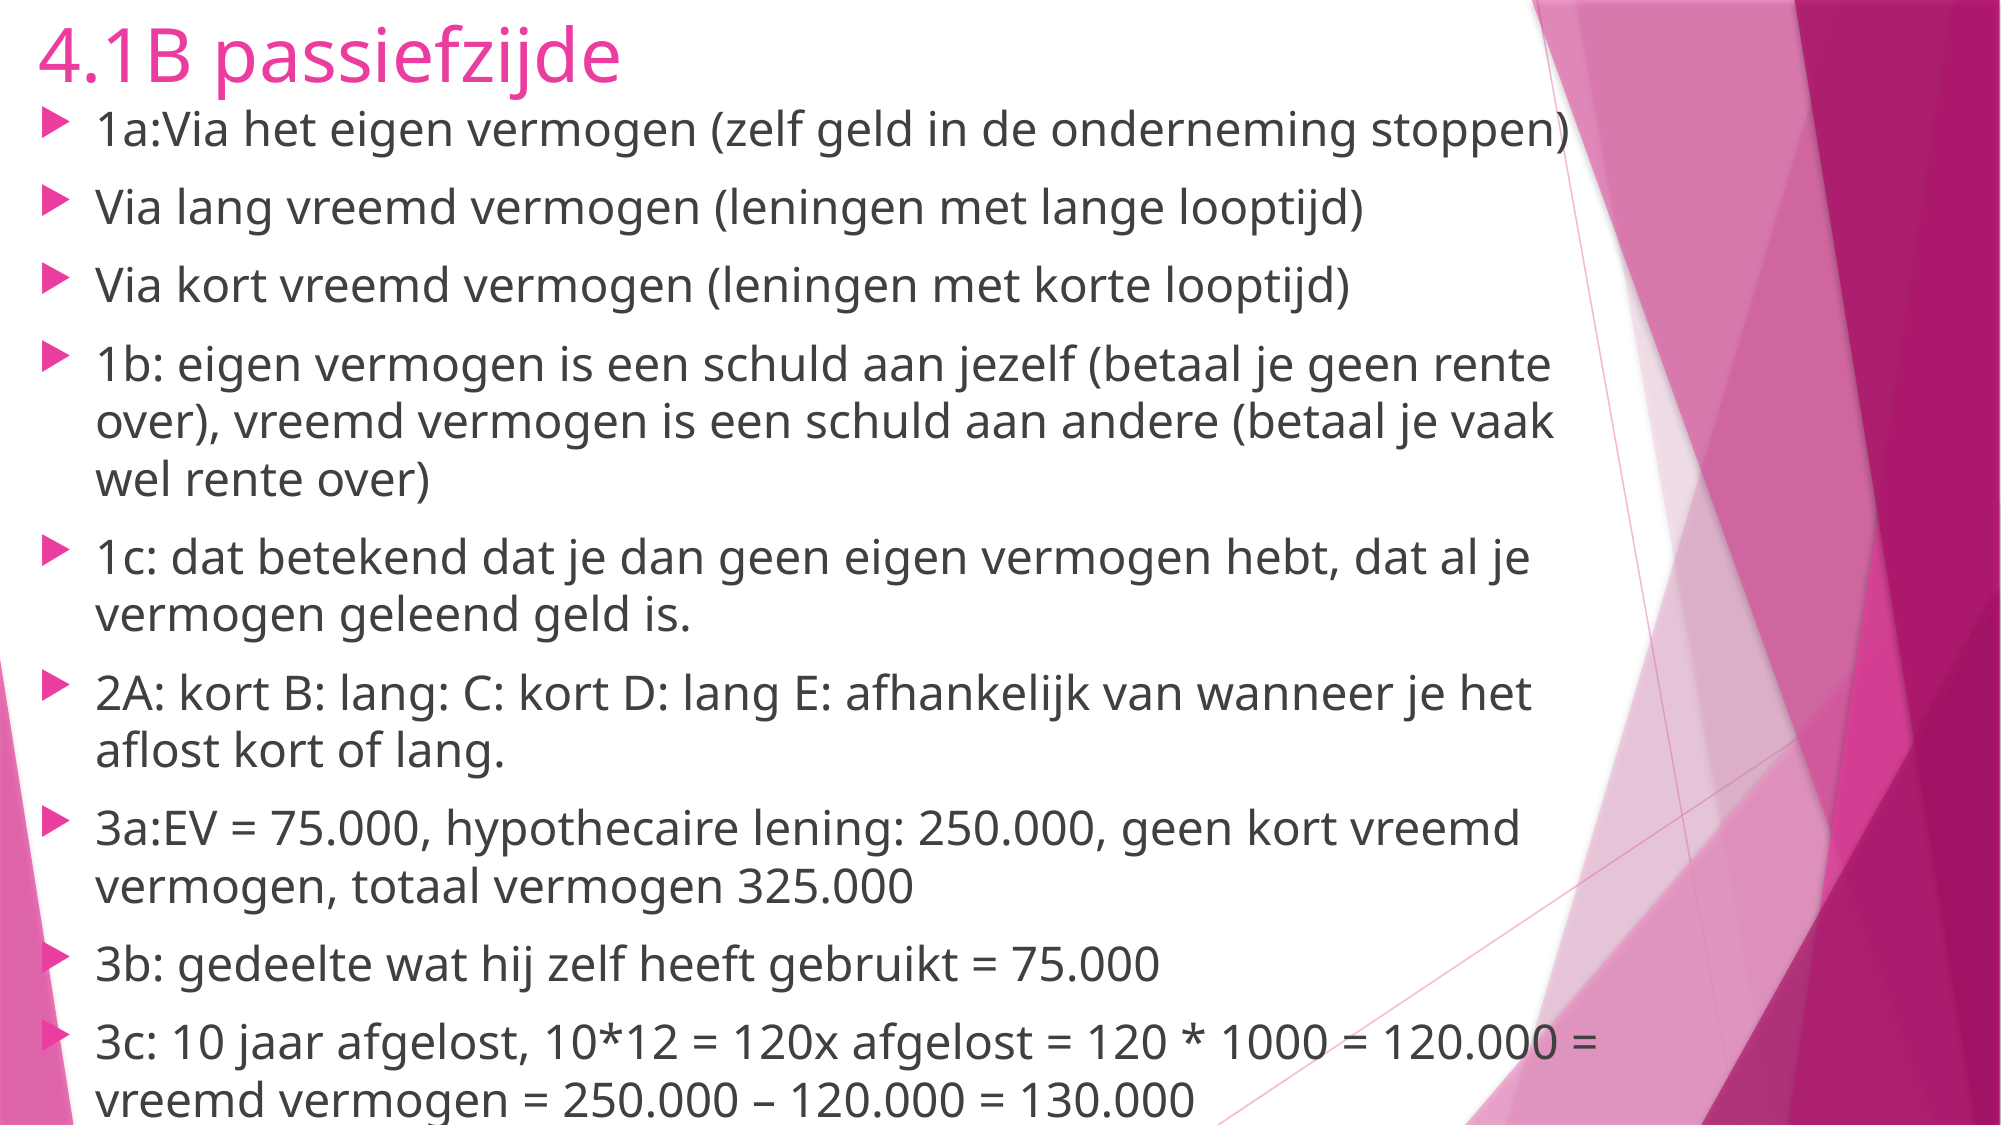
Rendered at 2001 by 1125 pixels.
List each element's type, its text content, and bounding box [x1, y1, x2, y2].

list 1a:Via het eigen vermogen (zelf geld in de onderneming stoppen) Via lang vreemd vermogen (leningen met lange looptijd) Via kort vreemd vermogen (leningen met korte looptijd) 1b: eigen vermogen is een schuld aan jezelf (betaal je geen rente over), vreemd vermogen is een schuld aan andere (betaal je vaak wel rente over) 1c: dat betekend dat je dan geen eigen vermogen hebt, dat al je vermogen geleend geld is. 2A: kort B: lang: C: kort D: lang E: afhankelijk van wanneer je het aflost kort of lang. 3a:EV = 75.000, hypothecaire lening: 250.000, geen kort vreemd vermogen, totaal vermogen 325.000 3b: gedeelte wat hij zelf heeft gebruikt = 75.000 3c: 10 jaar afgelost, 10*12 = 120x afgelost = 120 * 1000 = 120.000 = vreemd vermogen = 250.000 – 120.000 = 130.000 [23, 90, 1637, 991]
title 4.1B passiefzijde [23, 0, 1522, 90]
